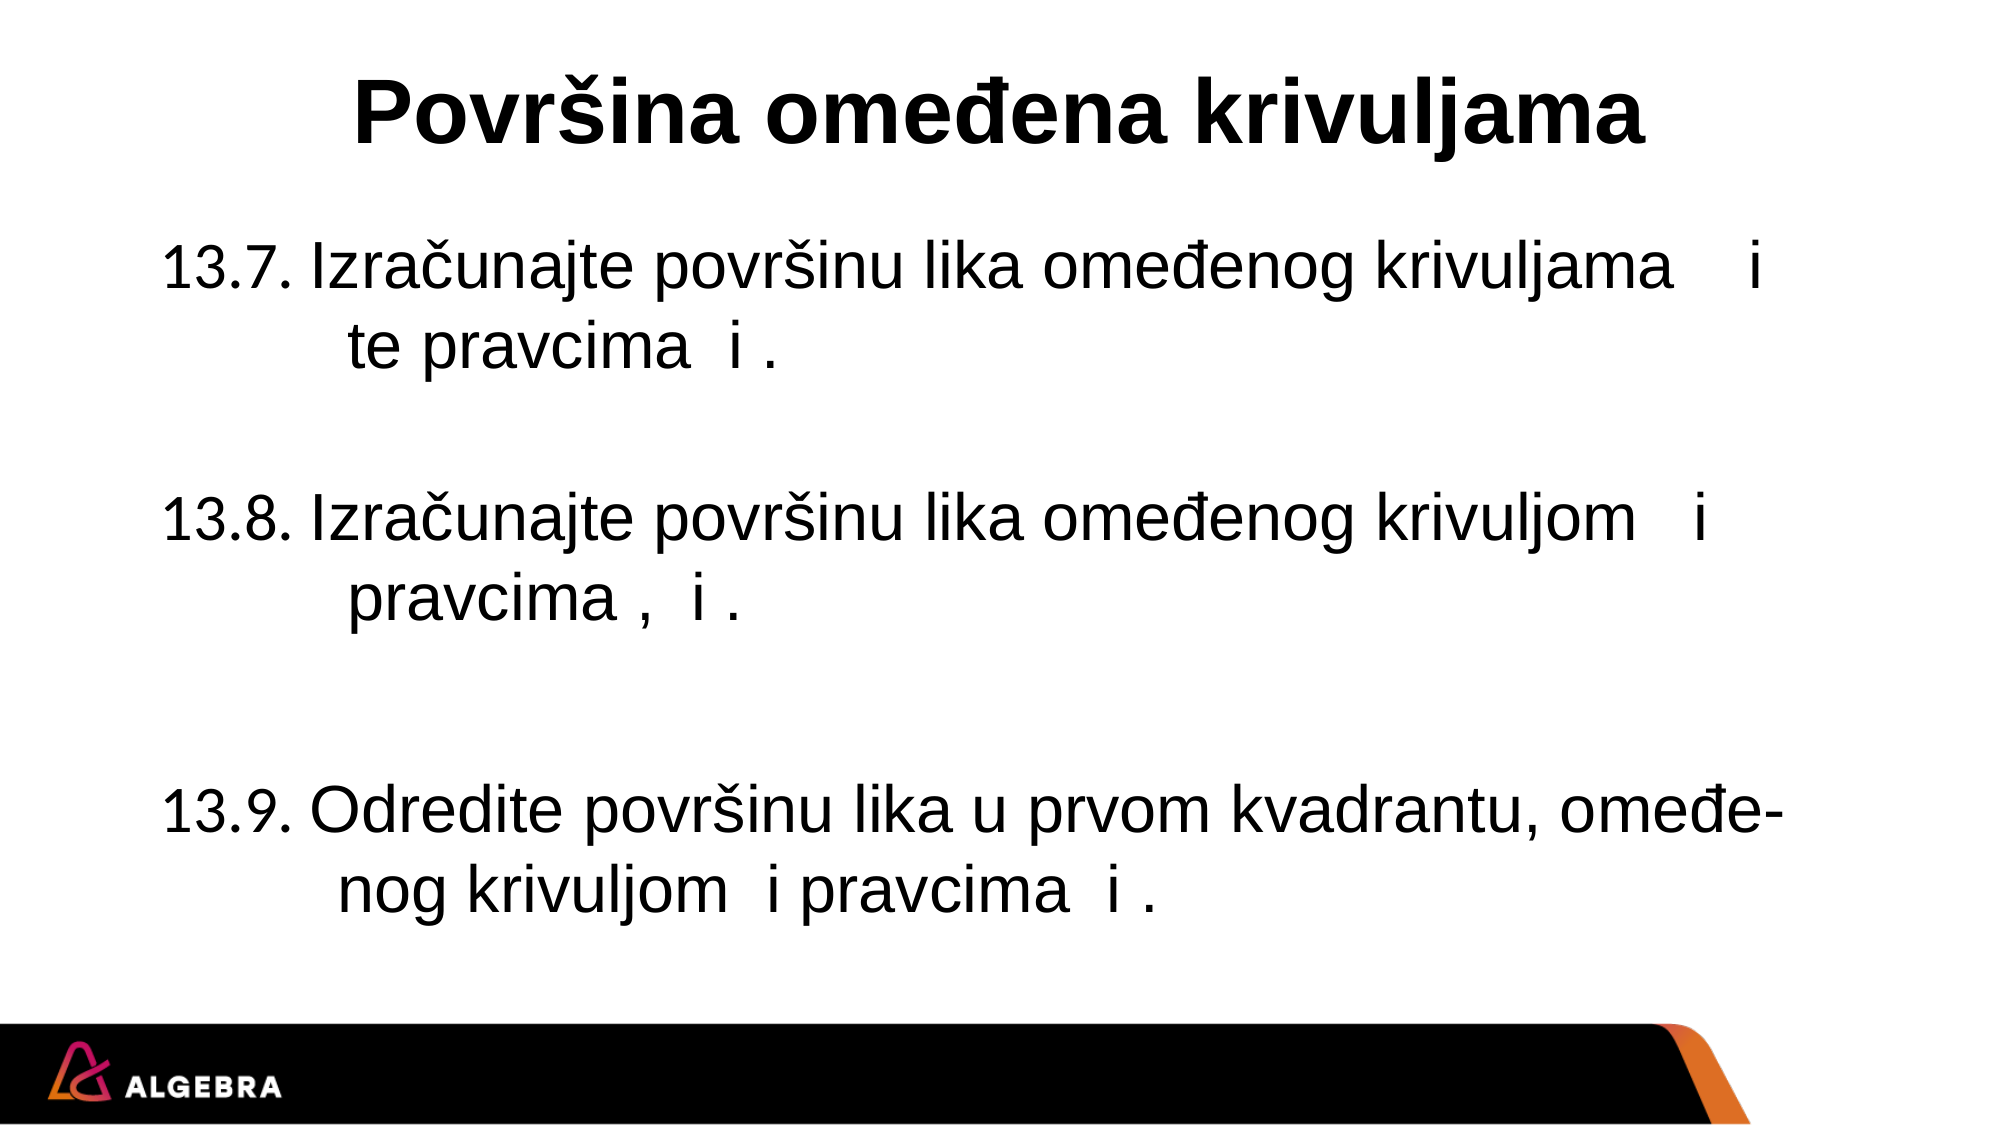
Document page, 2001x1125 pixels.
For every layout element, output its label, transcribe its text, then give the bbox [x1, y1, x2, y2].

title Površina omeđena krivuljama [137, 4, 1863, 223]
picture [0, 1023, 1958, 1125]
